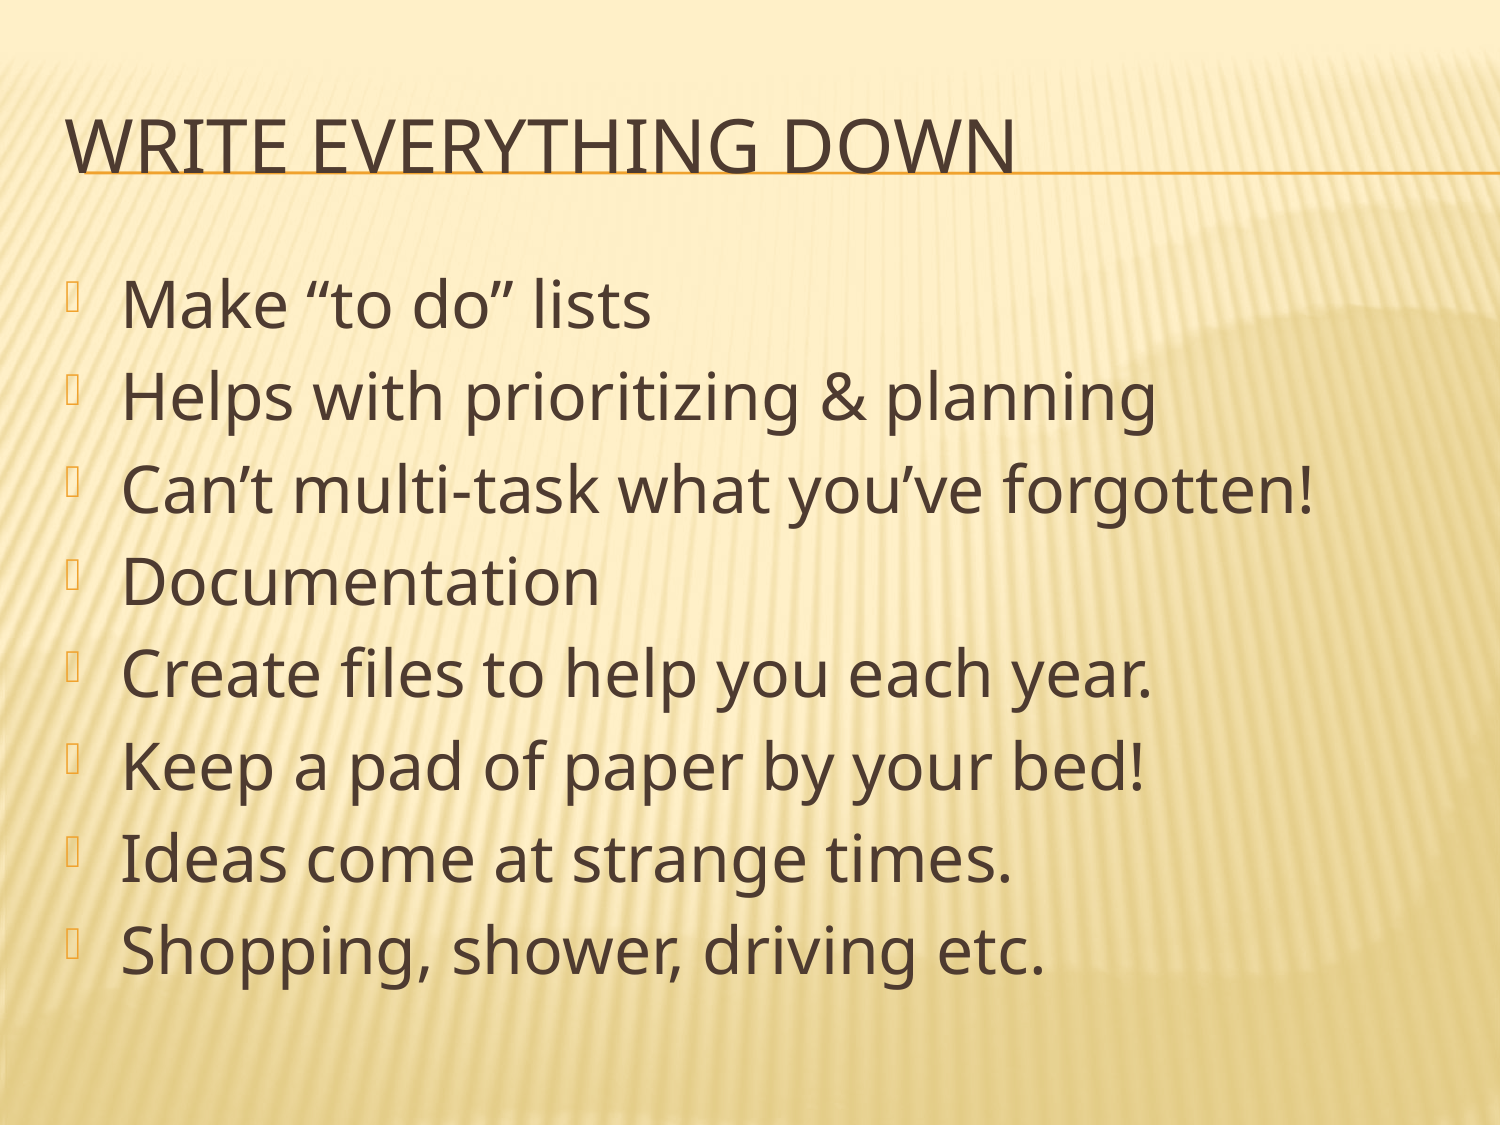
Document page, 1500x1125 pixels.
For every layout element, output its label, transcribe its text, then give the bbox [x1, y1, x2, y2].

list Make “to do” lists Helps with prioritizing & planning Can’t multi-task what you’ve forgotten! Documentation Create files to help you each year. Keep a pad of paper by your bed! Ideas come at strange times. Shopping, shower, driving etc. [50, 254, 1475, 998]
title Write everything down [50, 75, 1475, 213]
